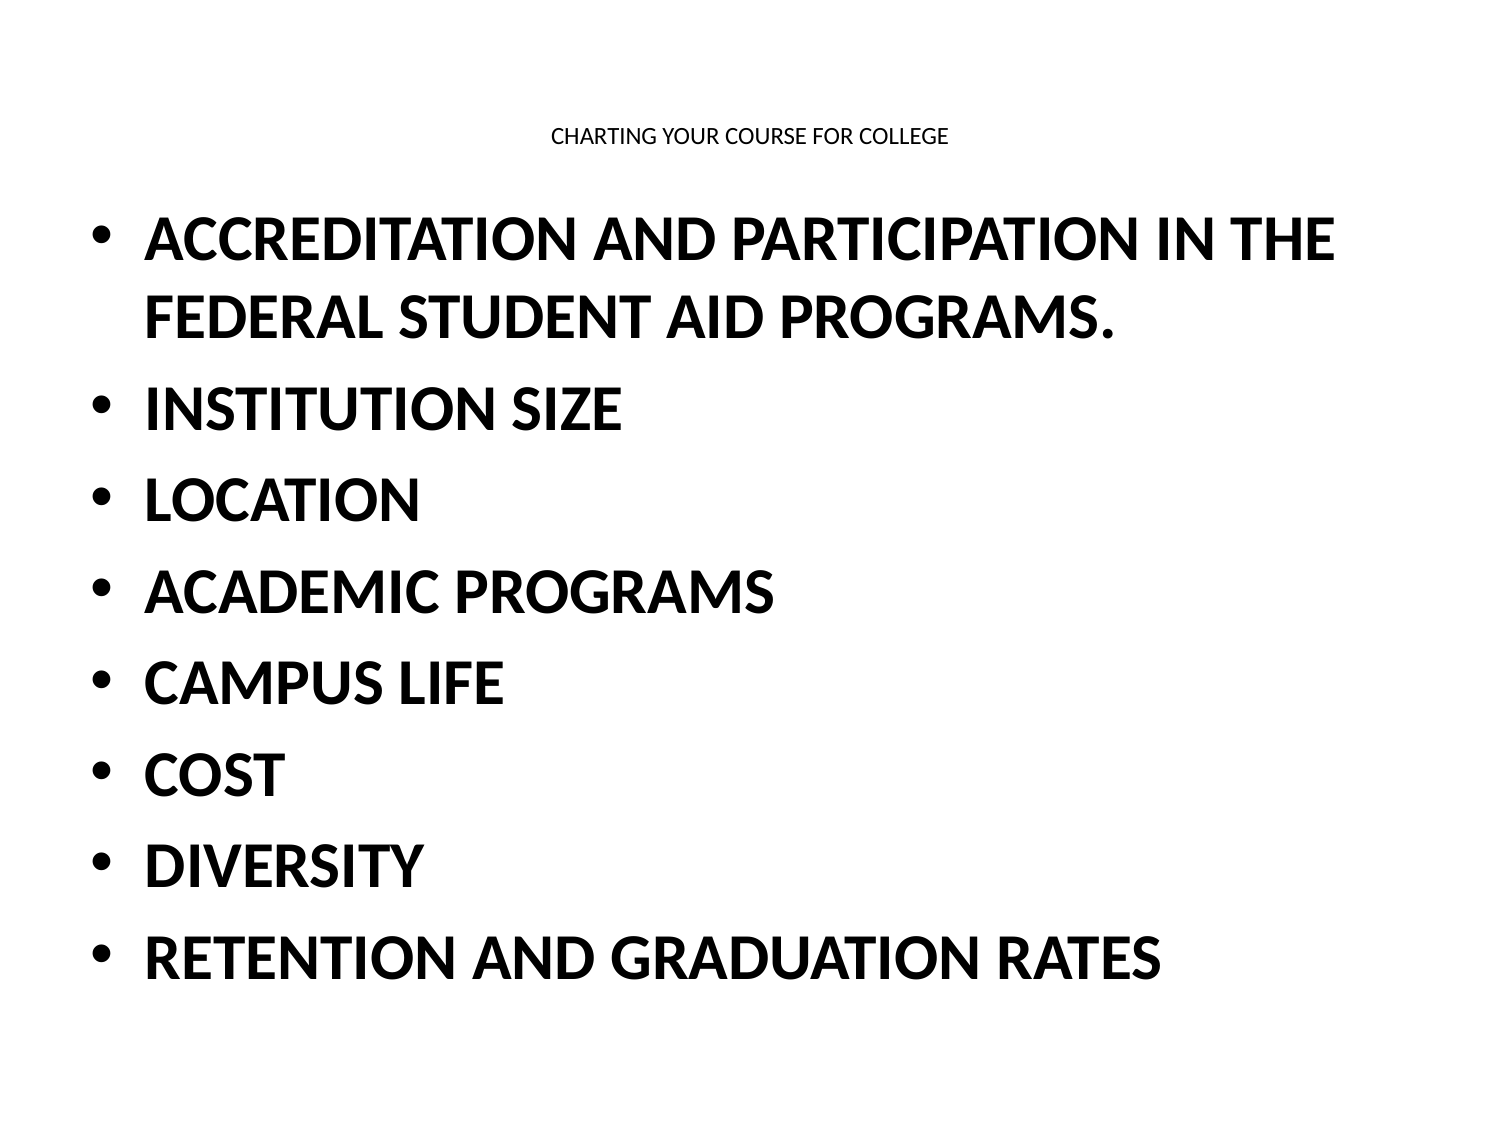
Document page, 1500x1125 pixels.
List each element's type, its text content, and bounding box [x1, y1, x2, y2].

list ACCREDITATION AND PARTICIPATION IN THE FEDERAL STUDENT AID PROGRAMS. INSTITUTION SIZE LOCATION ACADEMIC PROGRAMS CAMPUS LIFE COST DIVERSITY RETENTION AND GRADUATION RATES [75, 187, 1425, 1005]
title CHARTING YOUR COURSE FOR COLLEGE [75, 112, 1425, 187]
